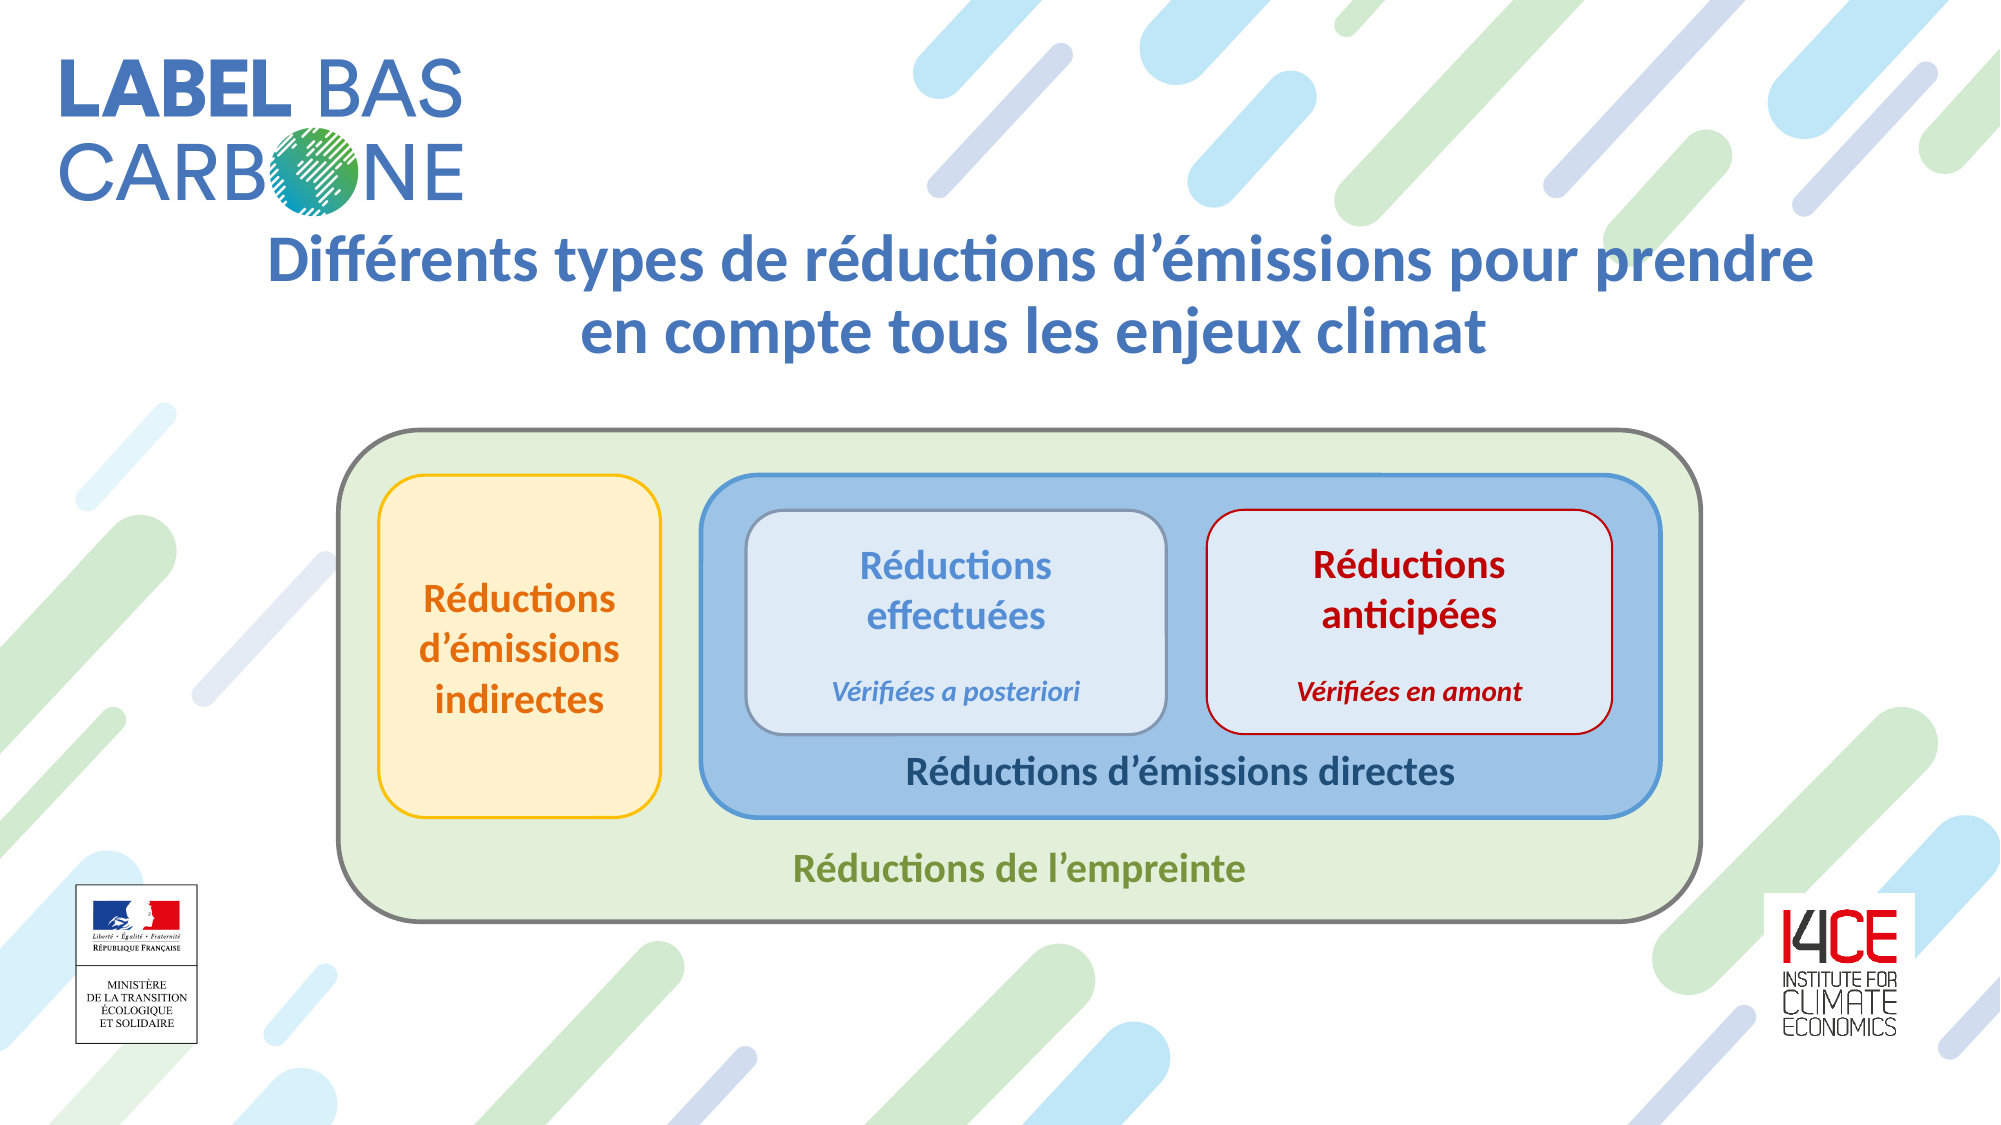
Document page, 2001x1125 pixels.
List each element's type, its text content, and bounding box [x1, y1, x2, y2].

text_box Réductions effectuées Vérifiées a posteriori [745, 509, 1168, 736]
text_box Réductions de l’empreinte [337, 428, 1702, 923]
text_box Réductions anticipées Vérifiées en amont [1205, 508, 1614, 736]
text_box Réductions d’émissions directes [699, 474, 1662, 819]
text_box Réductions d’émissions indirectes [377, 474, 662, 819]
picture [0, 0, 2000, 1125]
subtitle Différents types de réductions d’émissions pour prendre en compte tous les enjeux climat [223, 216, 1860, 1091]
